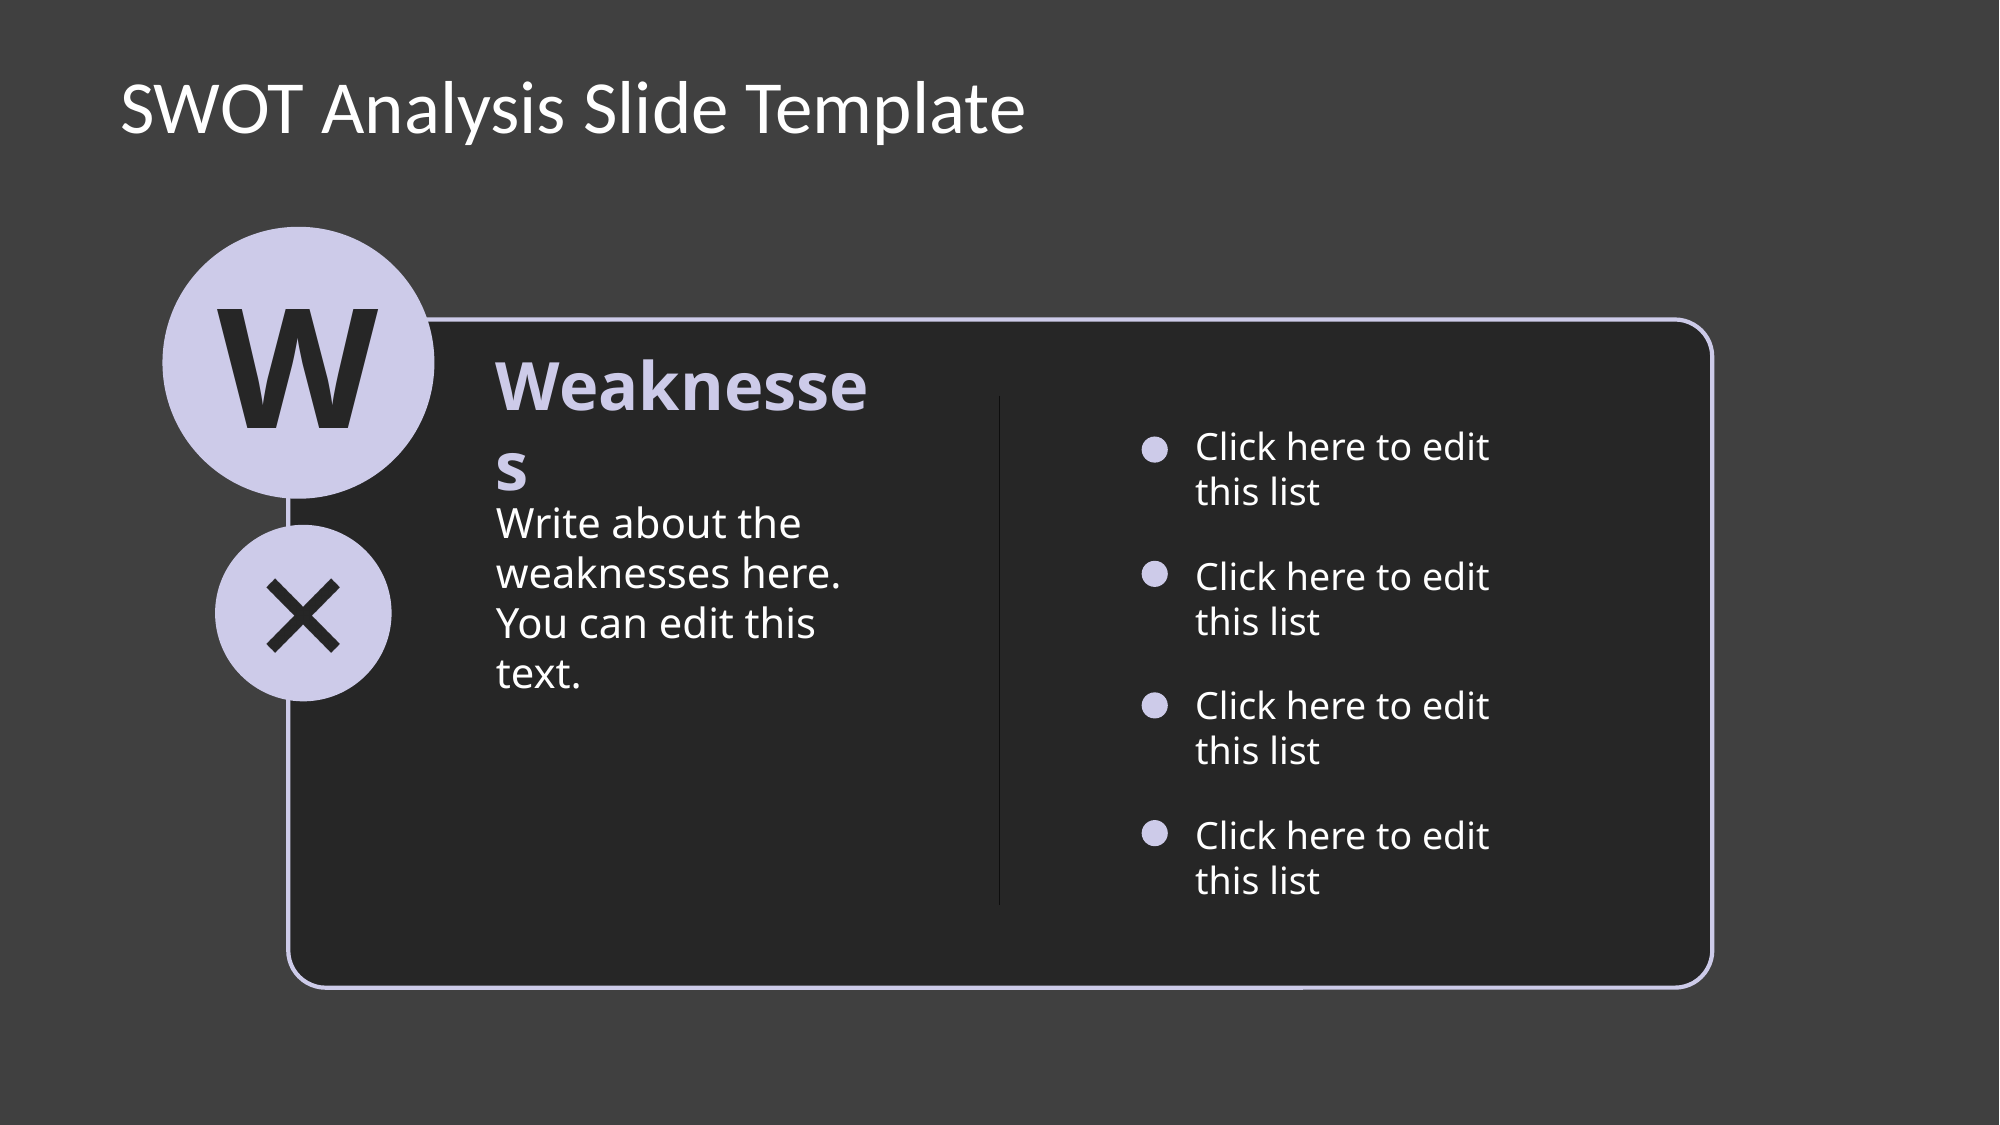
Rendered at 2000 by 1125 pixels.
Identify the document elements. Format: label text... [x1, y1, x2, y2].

title SWOT Analysis Slide Template [99, 45, 1900, 162]
text_box Write about the weaknesses here. You can edit this text. [494, 495, 900, 676]
text_box [286, 317, 1715, 990]
text_box W [208, 264, 389, 460]
text_box [1139, 690, 1170, 721]
text_box Click here to edit this list [1195, 682, 1526, 773]
text_box [1139, 558, 1170, 590]
text_box [162, 226, 435, 499]
text_box [1139, 434, 1170, 465]
text_box Click here to edit this list [1195, 422, 1526, 513]
text_box [215, 524, 392, 702]
text_box Weaknesses [494, 394, 883, 454]
text_box Click here to edit this list [1195, 811, 1526, 902]
text_box [1139, 817, 1170, 849]
text_box Click here to edit this list [1195, 552, 1526, 643]
picture [253, 565, 354, 666]
